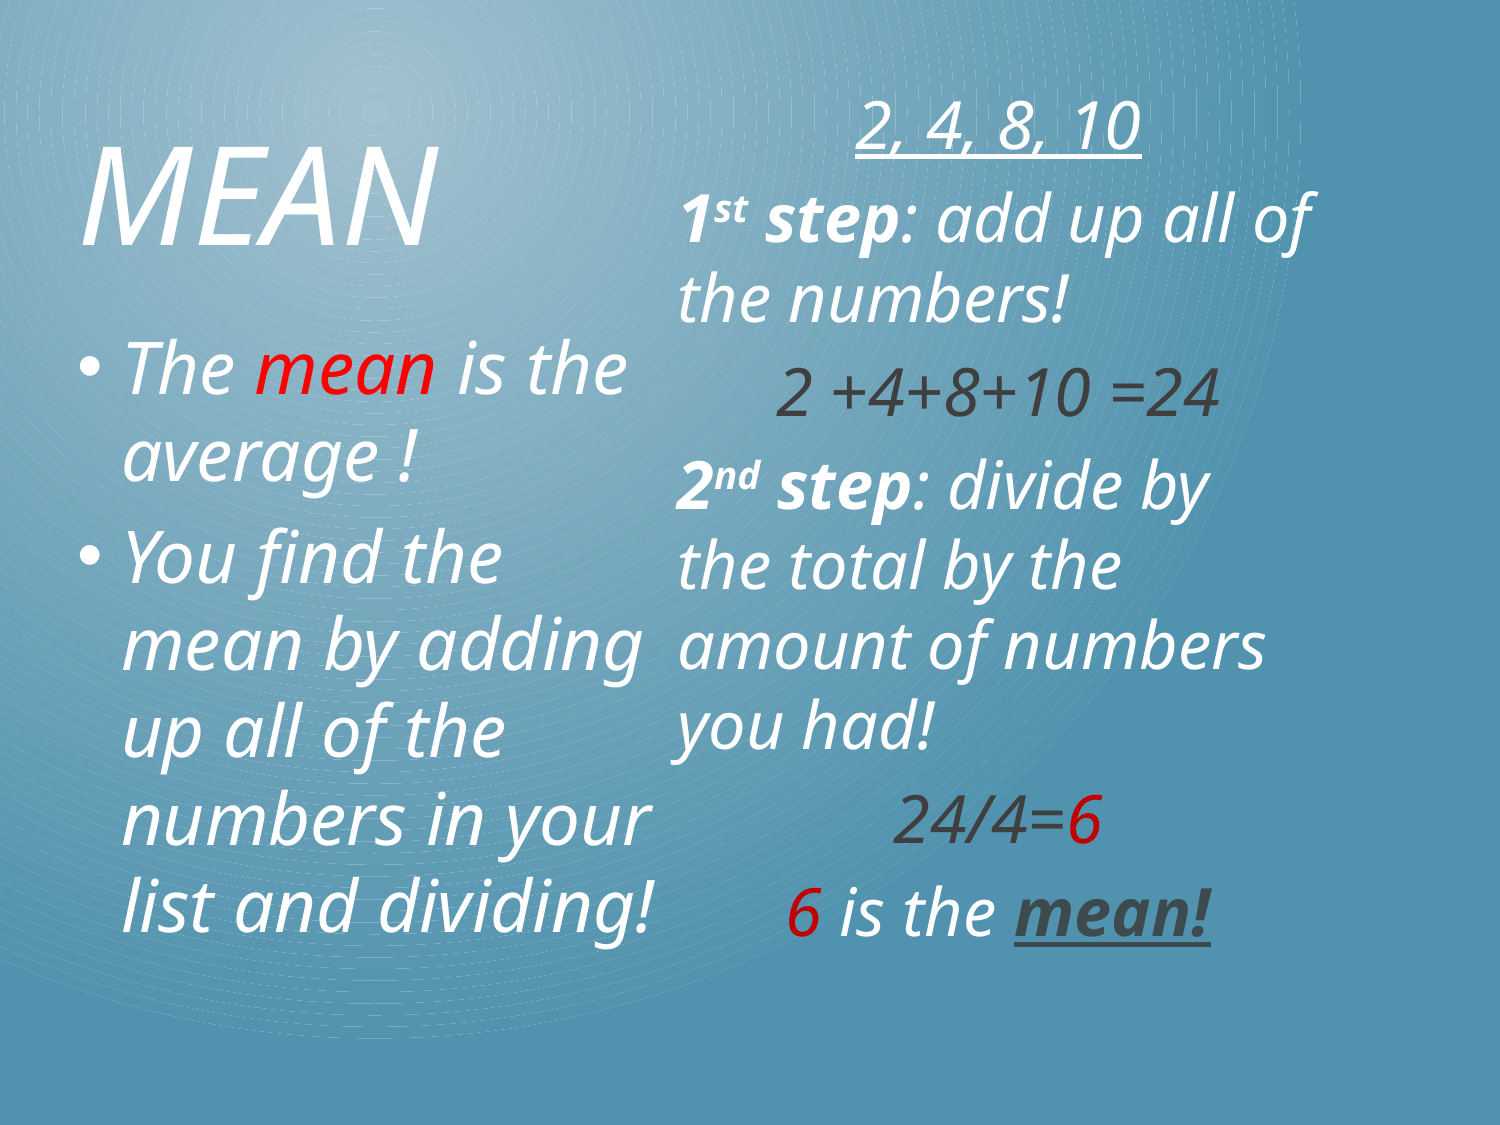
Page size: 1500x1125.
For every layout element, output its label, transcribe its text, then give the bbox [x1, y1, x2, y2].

title Mean [62, 99, 656, 275]
list 2, 4, 8, 10 1st step: add up all of the numbers! 2 +4+8+10 =24 2nd step: divide by the total by the amount of numbers you had! 24/4=6 6 is the mean! [662, 75, 1335, 1038]
list The mean is the average ! You find the mean by adding up all of the numbers in your list and dividing! [62, 314, 679, 1025]
